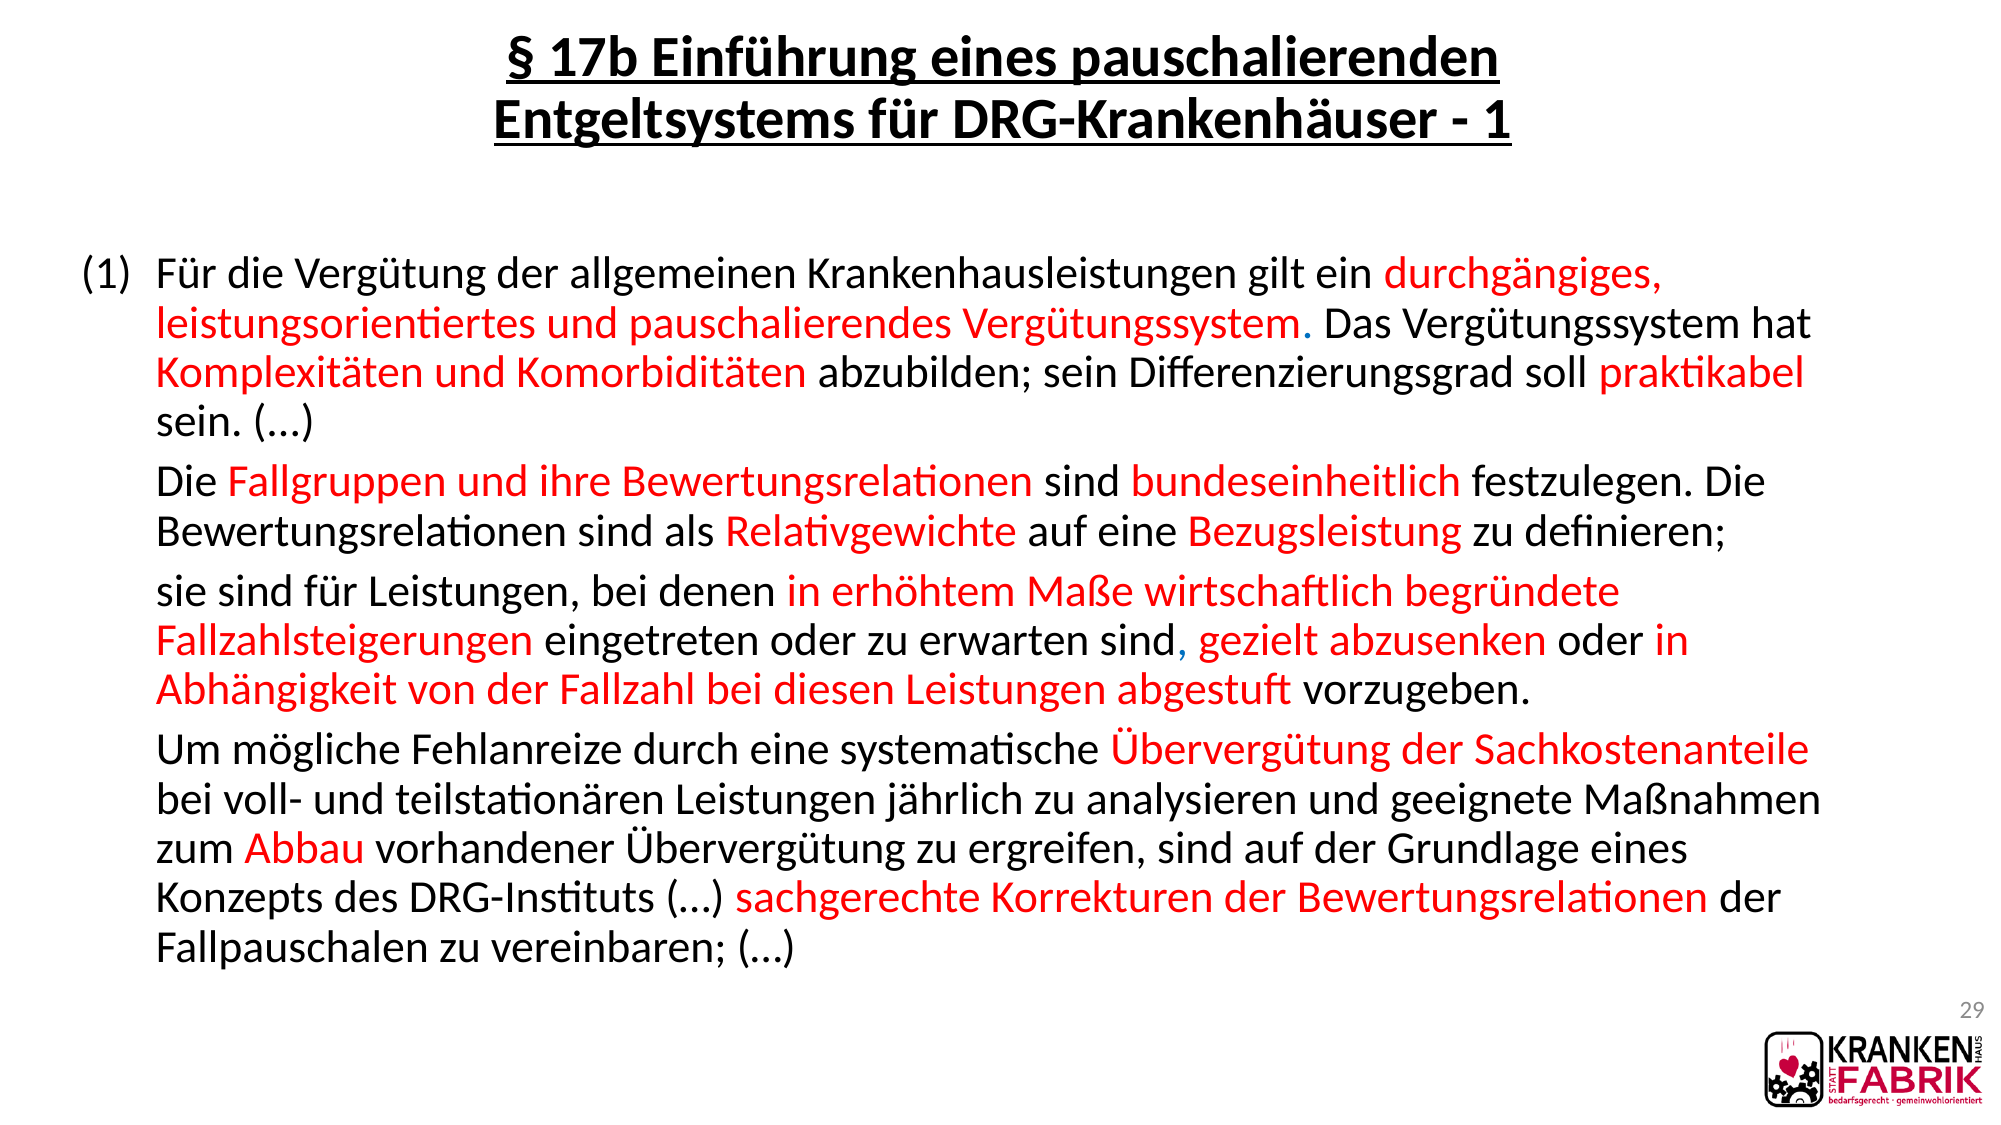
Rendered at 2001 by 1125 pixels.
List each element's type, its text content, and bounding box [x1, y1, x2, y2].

title § 17b Einführung eines pauschalierenden Entgeltsystems für DRG-Krankenhäuser - 1 [327, 0, 1678, 183]
picture [1866, 1039, 2000, 1125]
slide_number 29 [1550, 979, 2000, 1039]
list Für die Vergütung der allgemeinen Krankenhausleistungen gilt ein durchgängiges, leistungsorientiertes und pauschalierendes Vergütungssystem. Das Vergütungssystem hat Komplexitäten und Komorbiditäten abzubilden; sein Differenzierungsgrad soll praktikabel sein. (...) Die Fallgruppen und ihre Bewertungsrelationen sind bundeseinheitlich festzulegen. Die Bewertungsrelationen sind als Relativgewichte auf eine Bezugsleistung zu definieren; sie sind für Leistungen, bei denen in erhöhtem Maße wirtschaftlich begründete Fallzahlsteigerungen eingetreten oder zu erwarten sind, gezielt abzusenken oder in Abhängigkeit von der Fallzahl bei diesen Leistungen abgestuft vorzugeben. Um mögliche Fehlanreize durch eine systematische Übervergütung der Sachkostenanteile bei voll- und teilstationären Leistungen jährlich zu analysieren und geeignete Maßnahmen zum Abbau vorhandener Übervergütung zu ergreifen, sind auf der Grundlage eines Konzepts des DRG-Instituts (…) sachgerechte Korrekturen der Bewertungsrelationen der Fallpauschalen zu vereinbaren; (…) [65, 241, 1866, 1125]
